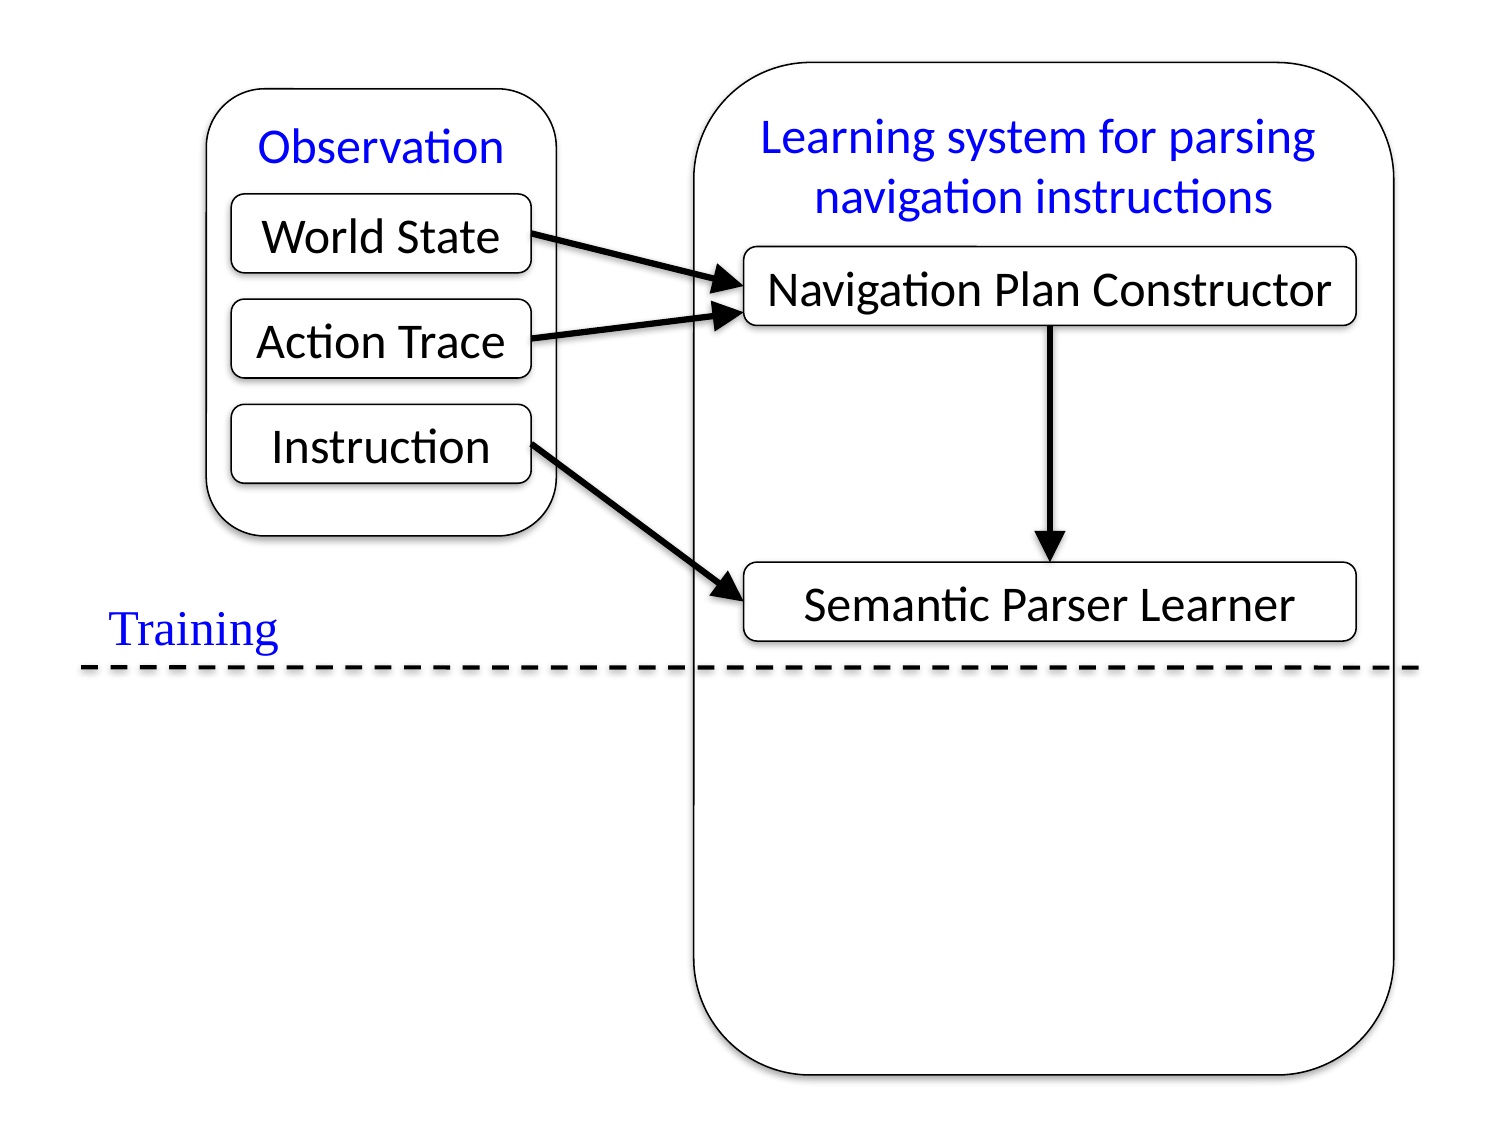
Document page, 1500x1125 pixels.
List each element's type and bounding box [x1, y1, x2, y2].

text_box [80, 62, 1419, 1076]
